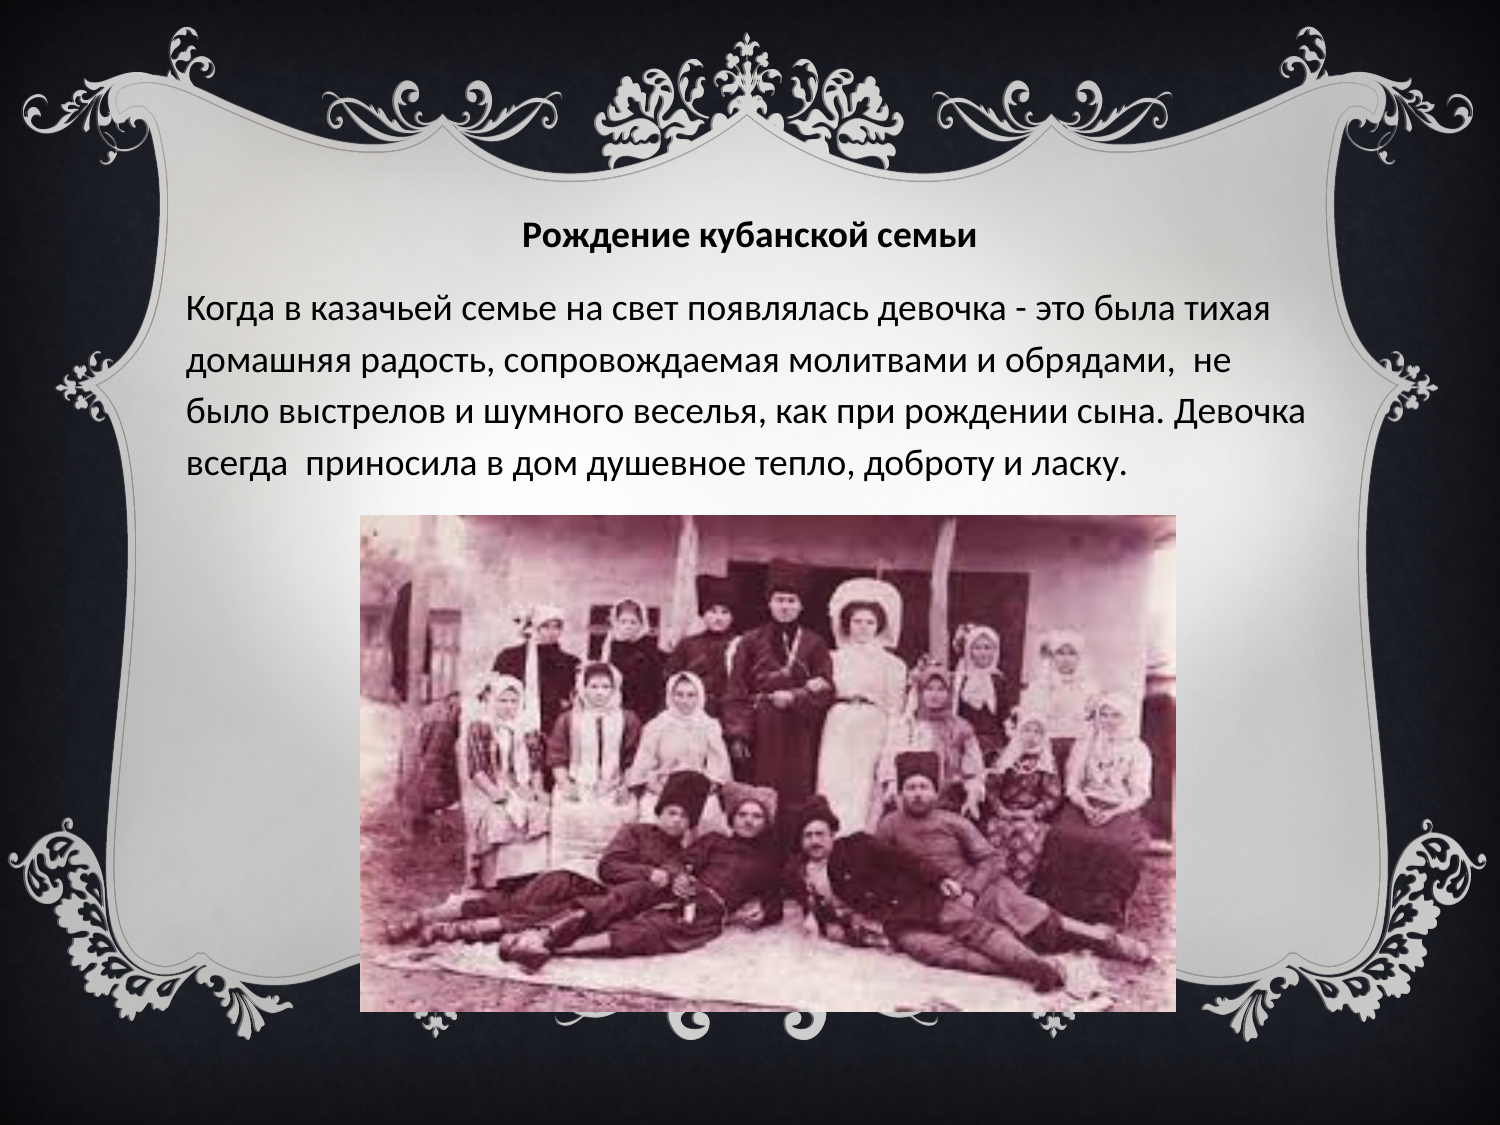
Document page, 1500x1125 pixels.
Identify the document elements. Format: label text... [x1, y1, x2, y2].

picture [0, 0, 1500, 1125]
text_box Рождение кубанской семьи Когда в казачьей семье на свет появлялась девочка - это была тихая домашняя радость, сопровождаемая молитвами и обрядами, не было выстрелов и шумного веселья, как при рождении сына. Девочка всегда приносила в дом душевное тепло, доброту и ласку. [171, 196, 1329, 491]
